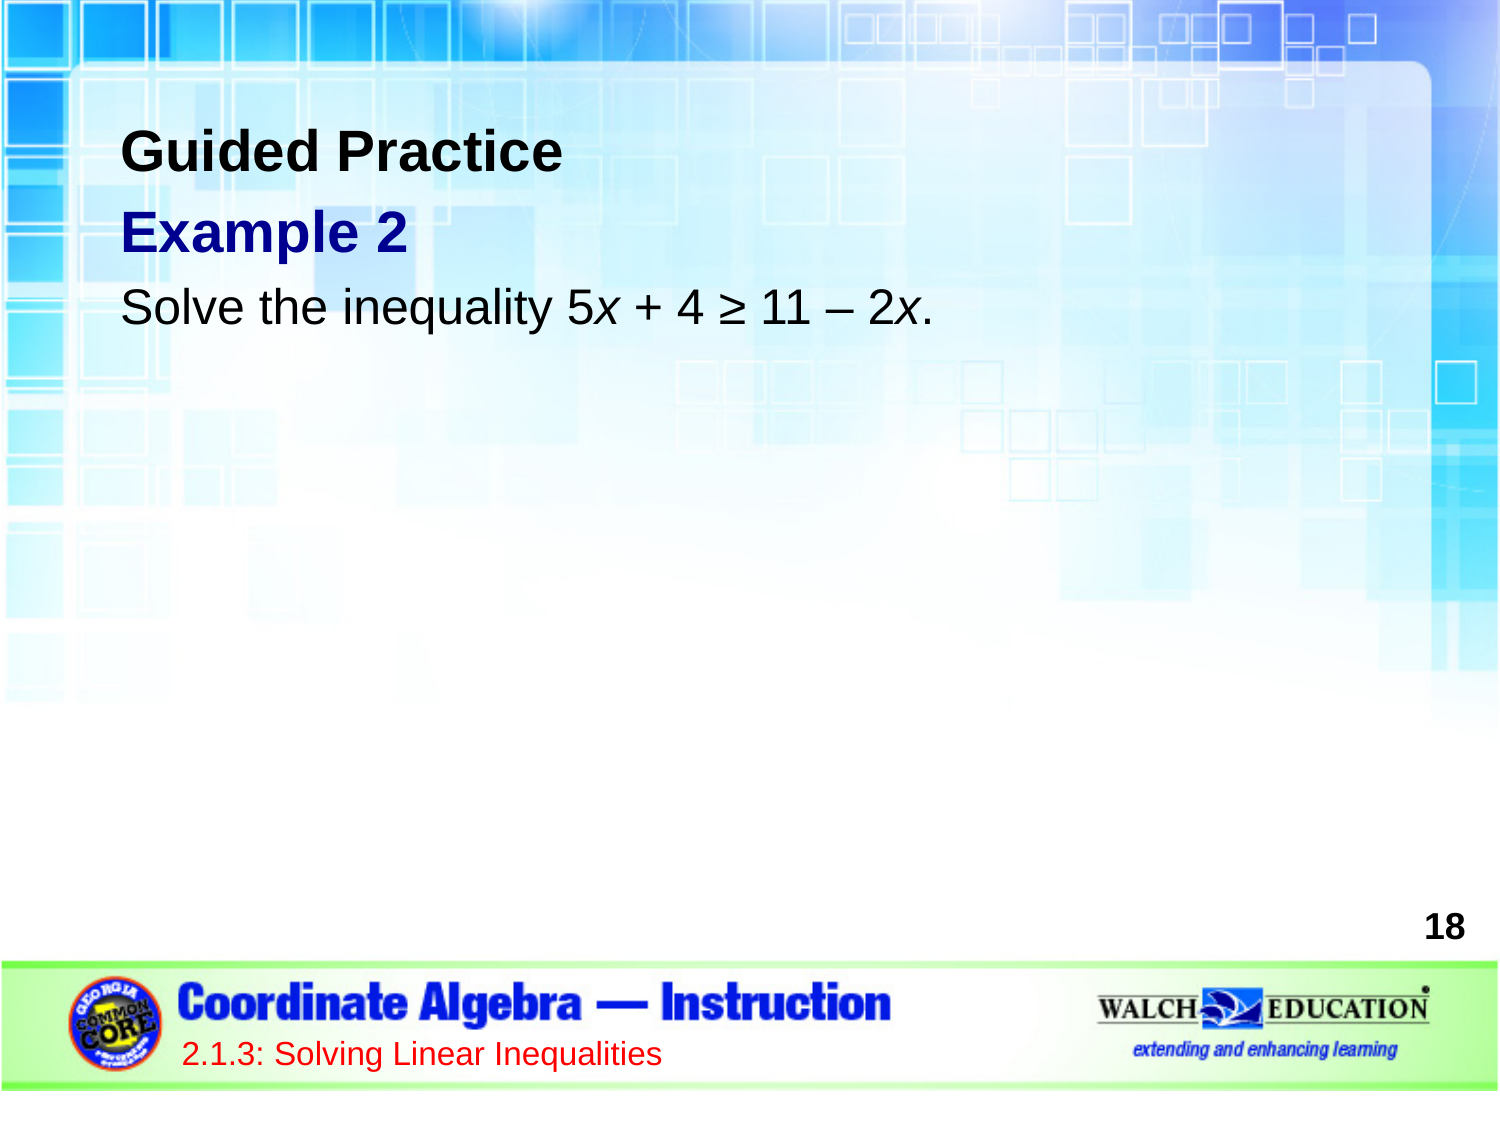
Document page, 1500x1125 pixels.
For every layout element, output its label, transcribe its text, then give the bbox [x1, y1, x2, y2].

slide_number 18 [1361, 901, 1481, 949]
list 2.1.3: Solving Linear Inequalities [166, 1024, 1074, 1068]
picture [1, 0, 1500, 1091]
subtitle Guided Practice Example 2 Solve the inequality 5x + 4 ≥ 11 – 2x. [105, 105, 1394, 925]
